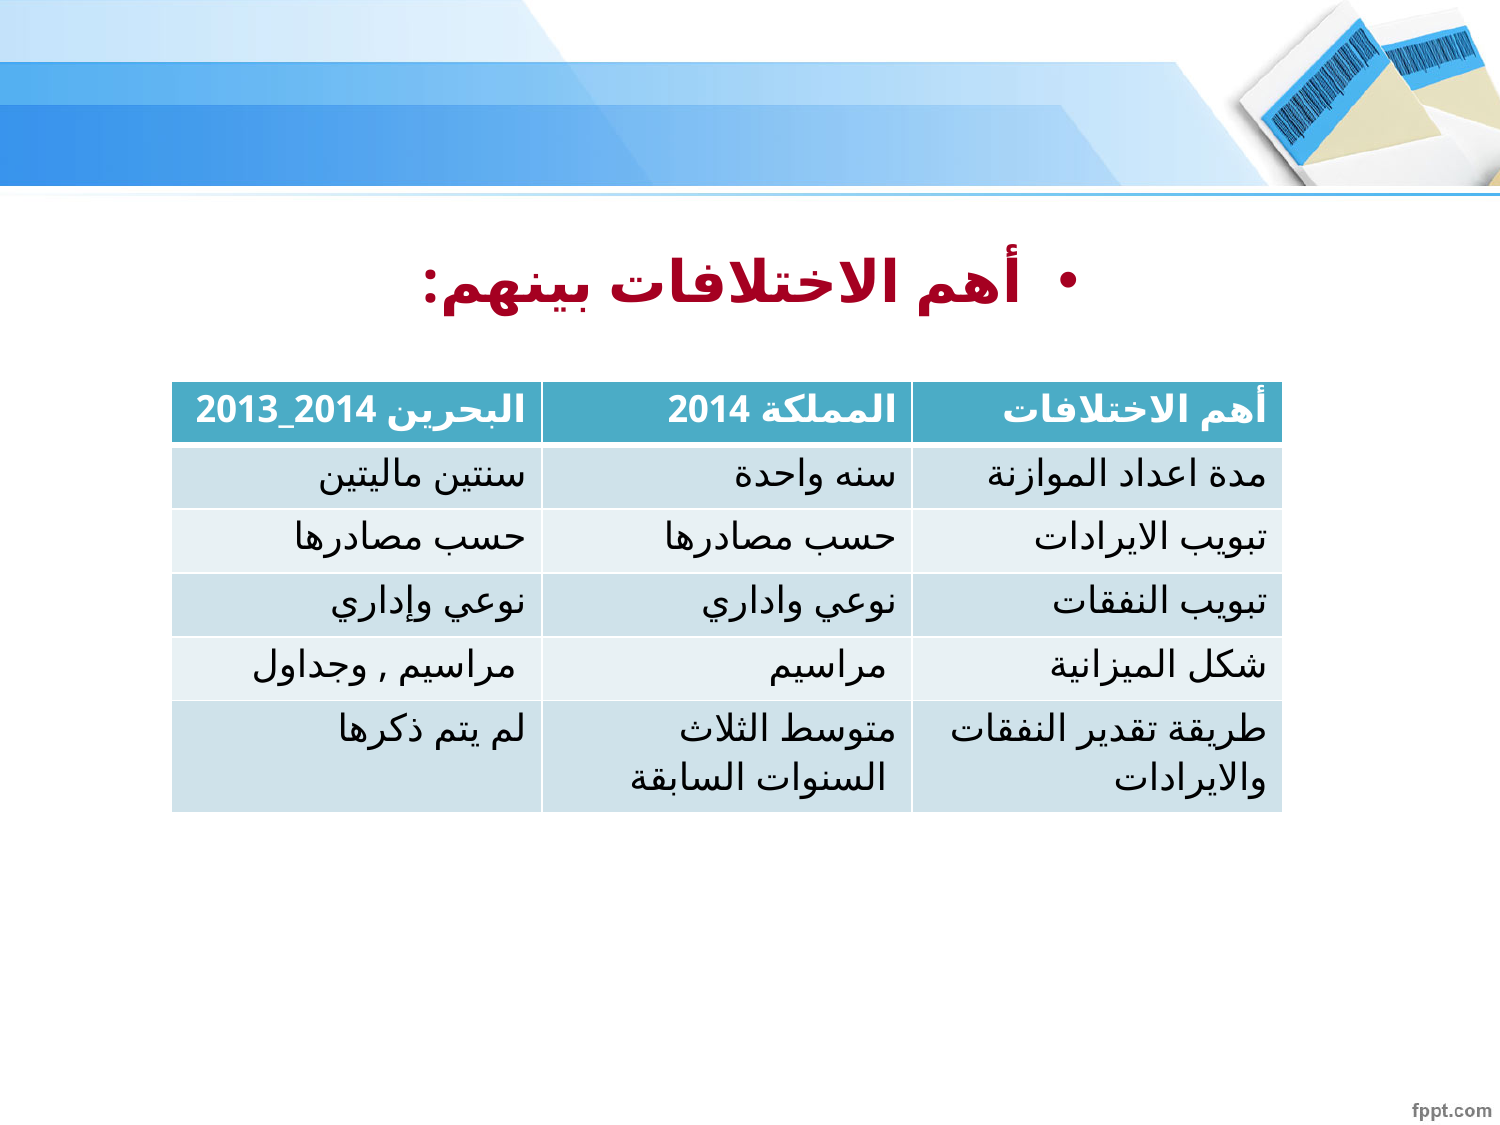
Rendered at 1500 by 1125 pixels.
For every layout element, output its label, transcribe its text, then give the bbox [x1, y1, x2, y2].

table_header البحرين 2014_2013 [172, 382, 541, 442]
table_cell مراسيم [543, 638, 911, 700]
table_header المملكة 2014 [543, 382, 911, 442]
table_cell نوعي وإداري [172, 574, 541, 636]
table_cell مدة اعداد الموازنة [913, 448, 1282, 508]
table_cell سنه واحدة [543, 448, 911, 508]
table_cell شكل الميزانية [913, 638, 1282, 700]
table_cell حسب مصادرها [543, 510, 911, 572]
table_cell تبويب الايرادات [913, 510, 1282, 572]
picture [0, 0, 1500, 1125]
table_cell لم يتم ذكرها [172, 701, 541, 812]
table_cell حسب مصادرها [172, 510, 541, 572]
table_cell تبويب النفقات [913, 574, 1282, 636]
table_cell نوعي واداري [543, 574, 911, 636]
table_cell طريقة تقدير النفقات والايرادات [913, 701, 1282, 812]
table_cell متوسط الثلاث السنوات السابقة [543, 701, 911, 812]
table_header أهم الاختلافات [913, 382, 1282, 442]
list أهم الاختلافات بينهم: [75, 236, 1425, 880]
table_cell مراسيم , وجداول [172, 638, 541, 700]
table_cell سنتين ماليتين [172, 448, 541, 508]
